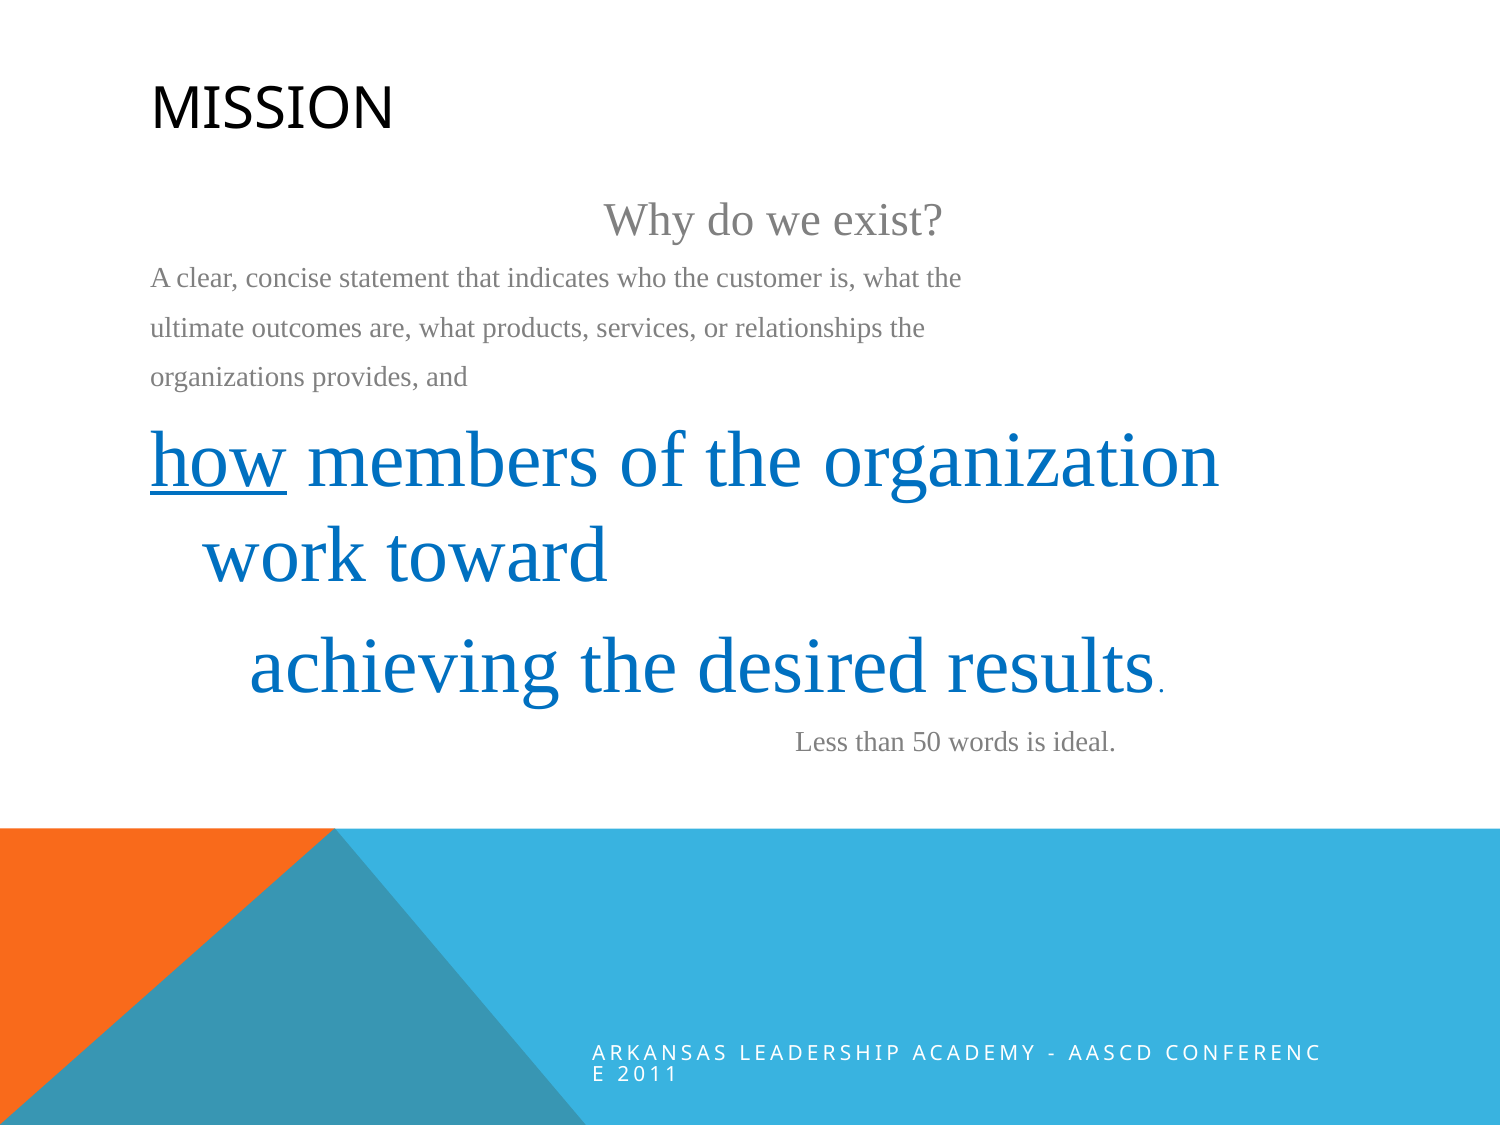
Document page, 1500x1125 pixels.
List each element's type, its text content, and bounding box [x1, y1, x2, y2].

title mission [135, 60, 1369, 150]
footer Arkansas Leadership Academy - AASCD Conference 2011 [577, 1031, 1352, 1076]
list Why do we exist? A clear, concise statement that indicates who the customer is, what the ultimate outcomes are, what products, services, or relationships the organizations provides, and how members of the organization work toward achieving the desired results. Less than 50 words is ideal. [135, 180, 1413, 768]
